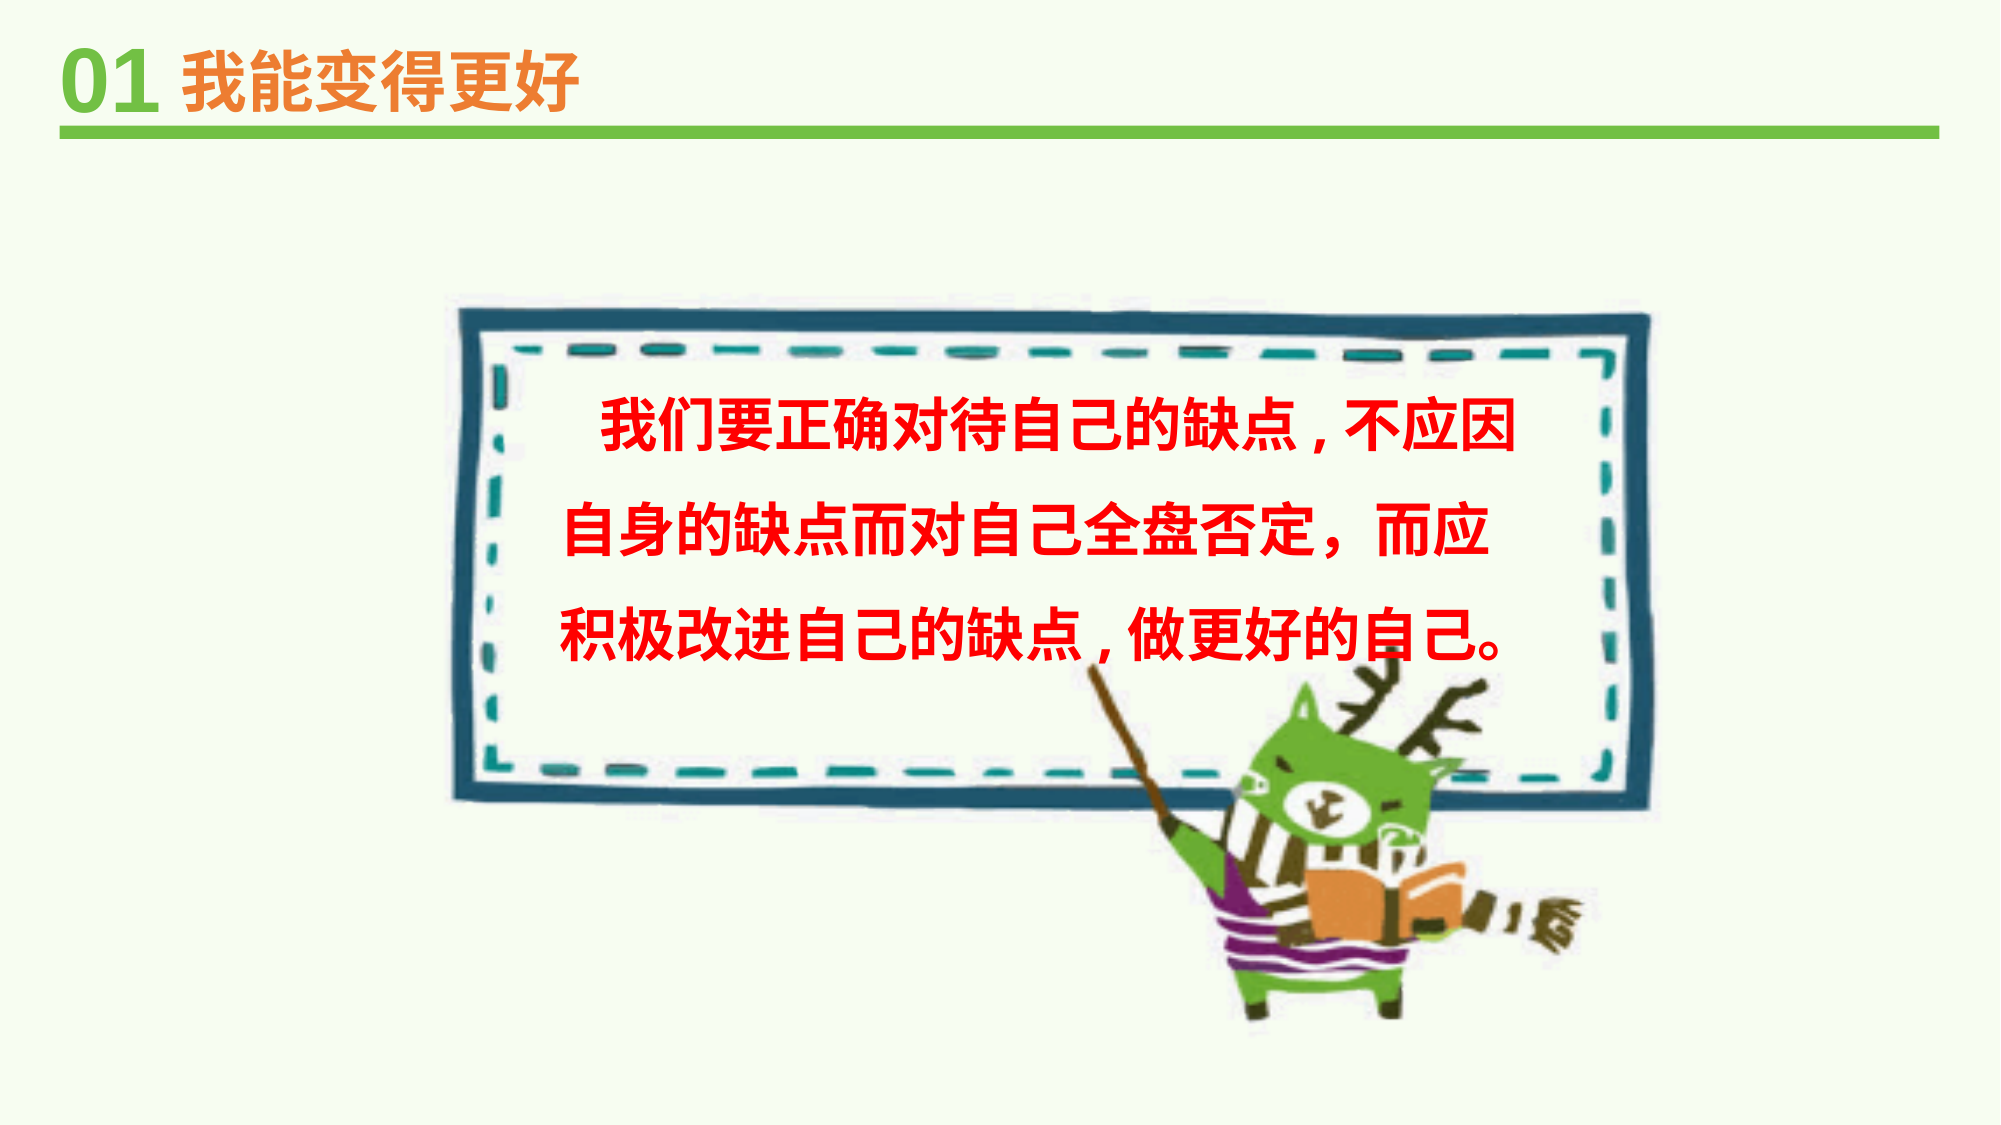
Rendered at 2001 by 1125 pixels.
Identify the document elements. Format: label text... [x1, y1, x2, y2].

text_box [369, 165, 1837, 1059]
text_box 我能变得更好 [165, 32, 741, 125]
text_box [59, 125, 1940, 140]
text_box 01 [59, 24, 161, 125]
